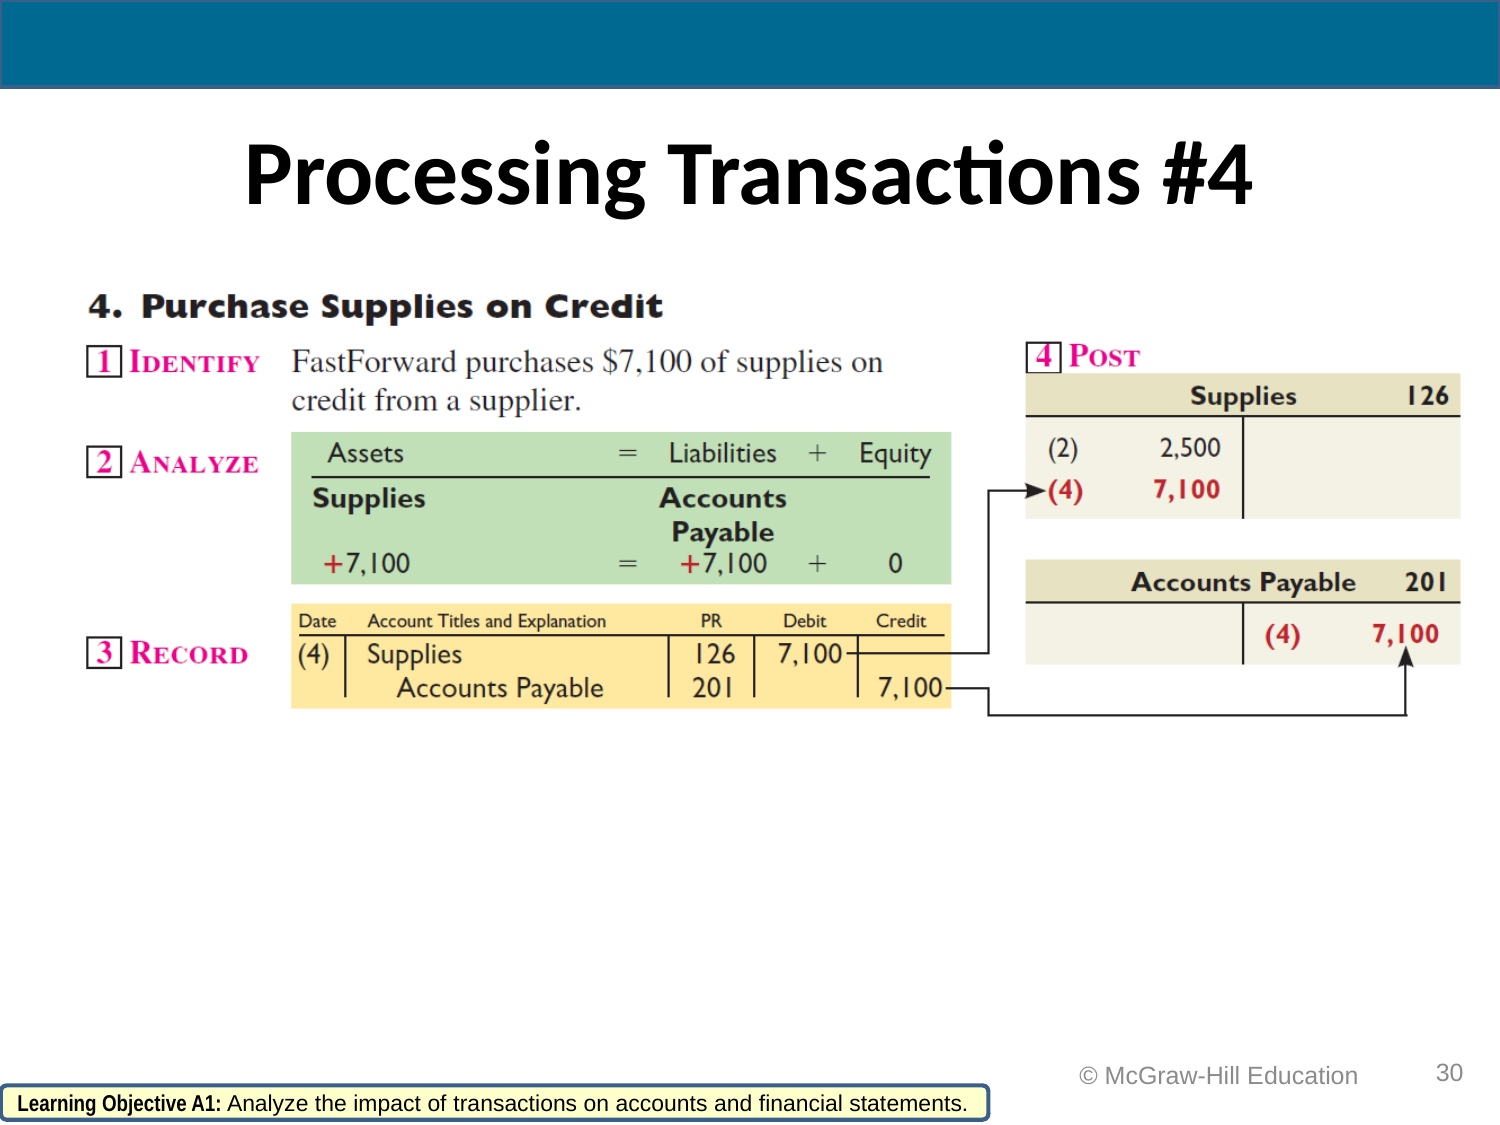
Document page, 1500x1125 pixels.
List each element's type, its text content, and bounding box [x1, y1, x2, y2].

picture [74, 292, 1500, 738]
text_box Learning Objective A1: Analyze the impact of transactions on accounts and financial statements. [0, 1085, 989, 1120]
title Processing Transactions #4 [75, 89, 1425, 262]
text_box [0, 0, 1500, 89]
text_box © McGraw-Hill Education [1057, 1052, 1413, 1090]
slide_number 30 [1128, 1041, 1479, 1101]
